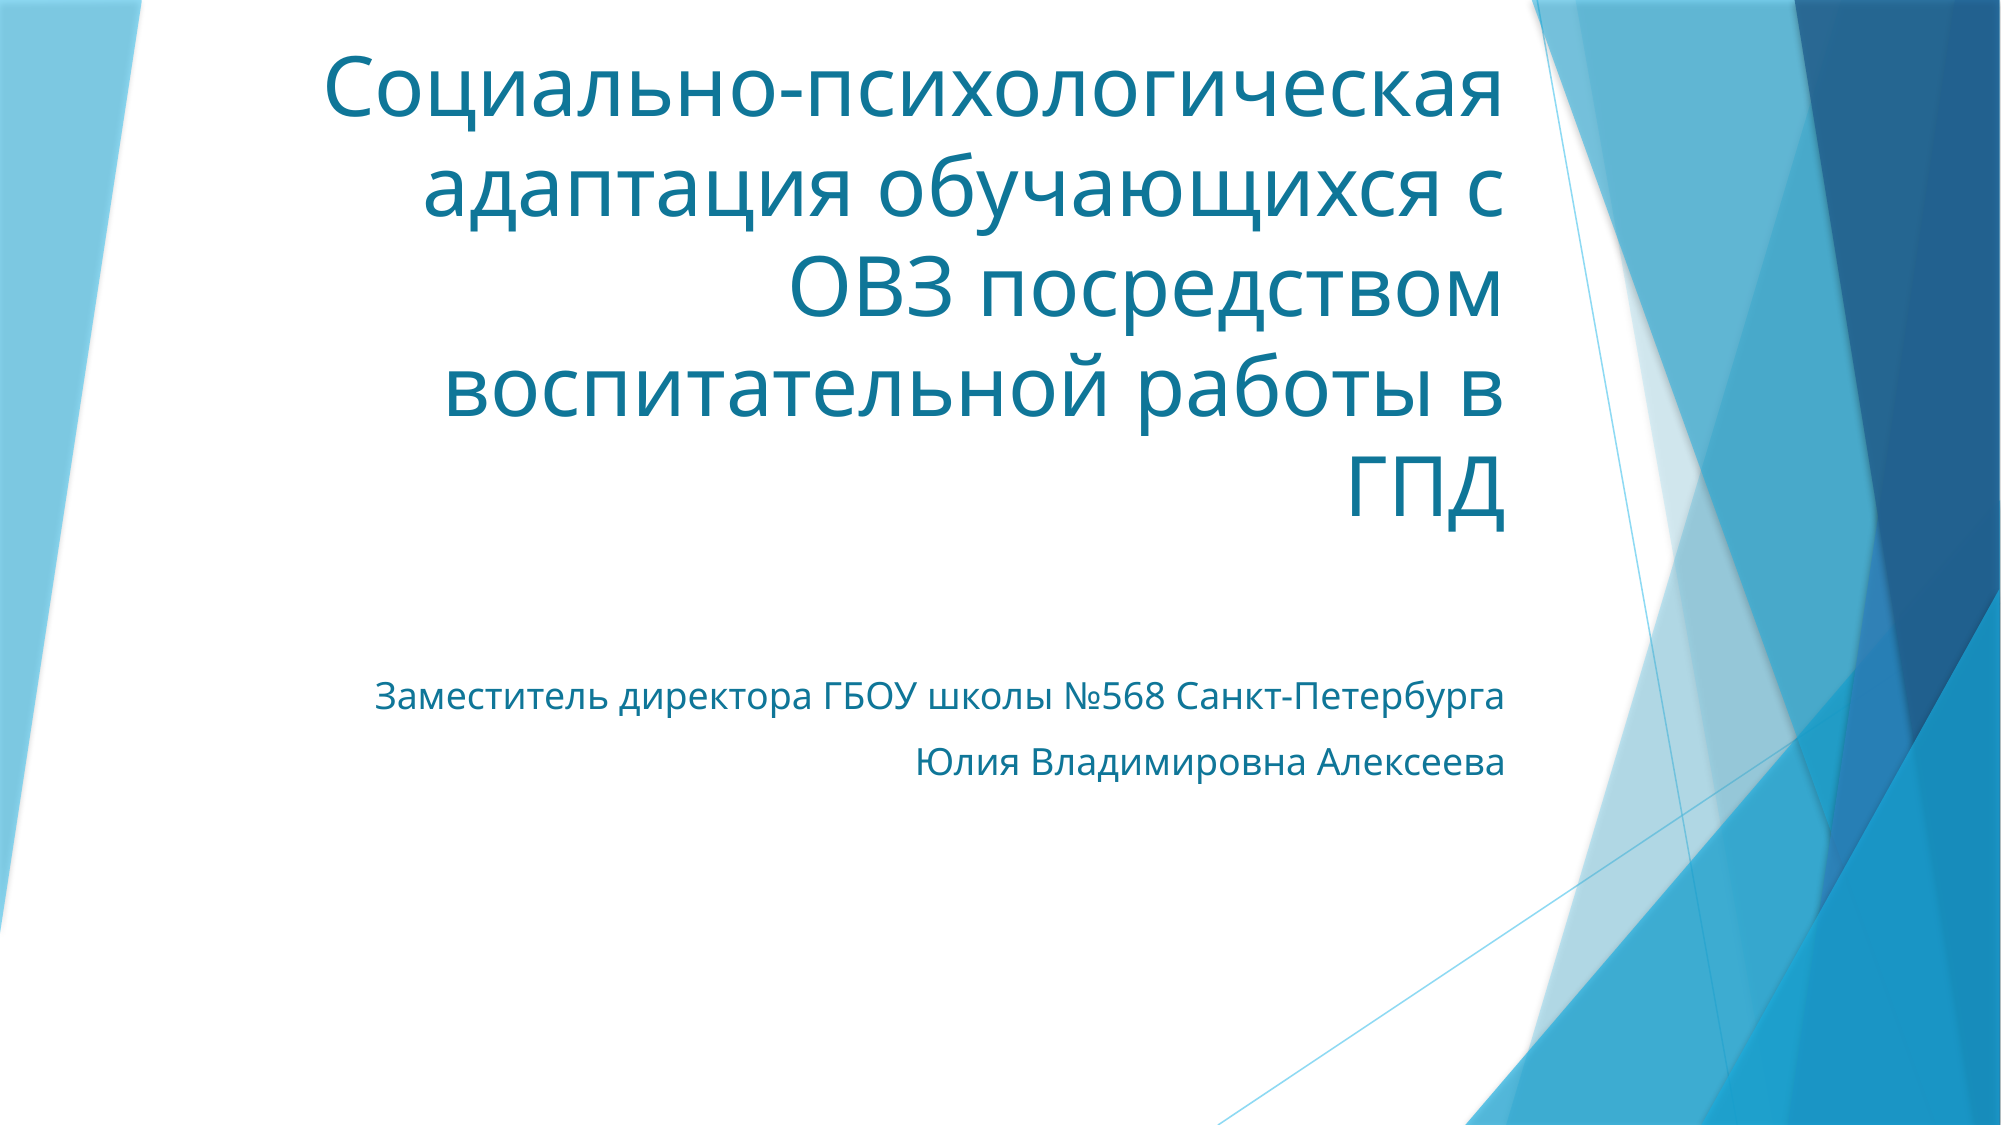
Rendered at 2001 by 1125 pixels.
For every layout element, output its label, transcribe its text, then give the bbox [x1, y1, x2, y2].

subtitle Заместитель директора ГБОУ школы №568 Санкт-Петербурга Юлия Владимировна Алексеева [247, 664, 1522, 845]
title Социально-психологическая адаптация обучающихся с ОВЗ посредством воспитательной работы в ГПД [247, 271, 1522, 542]
